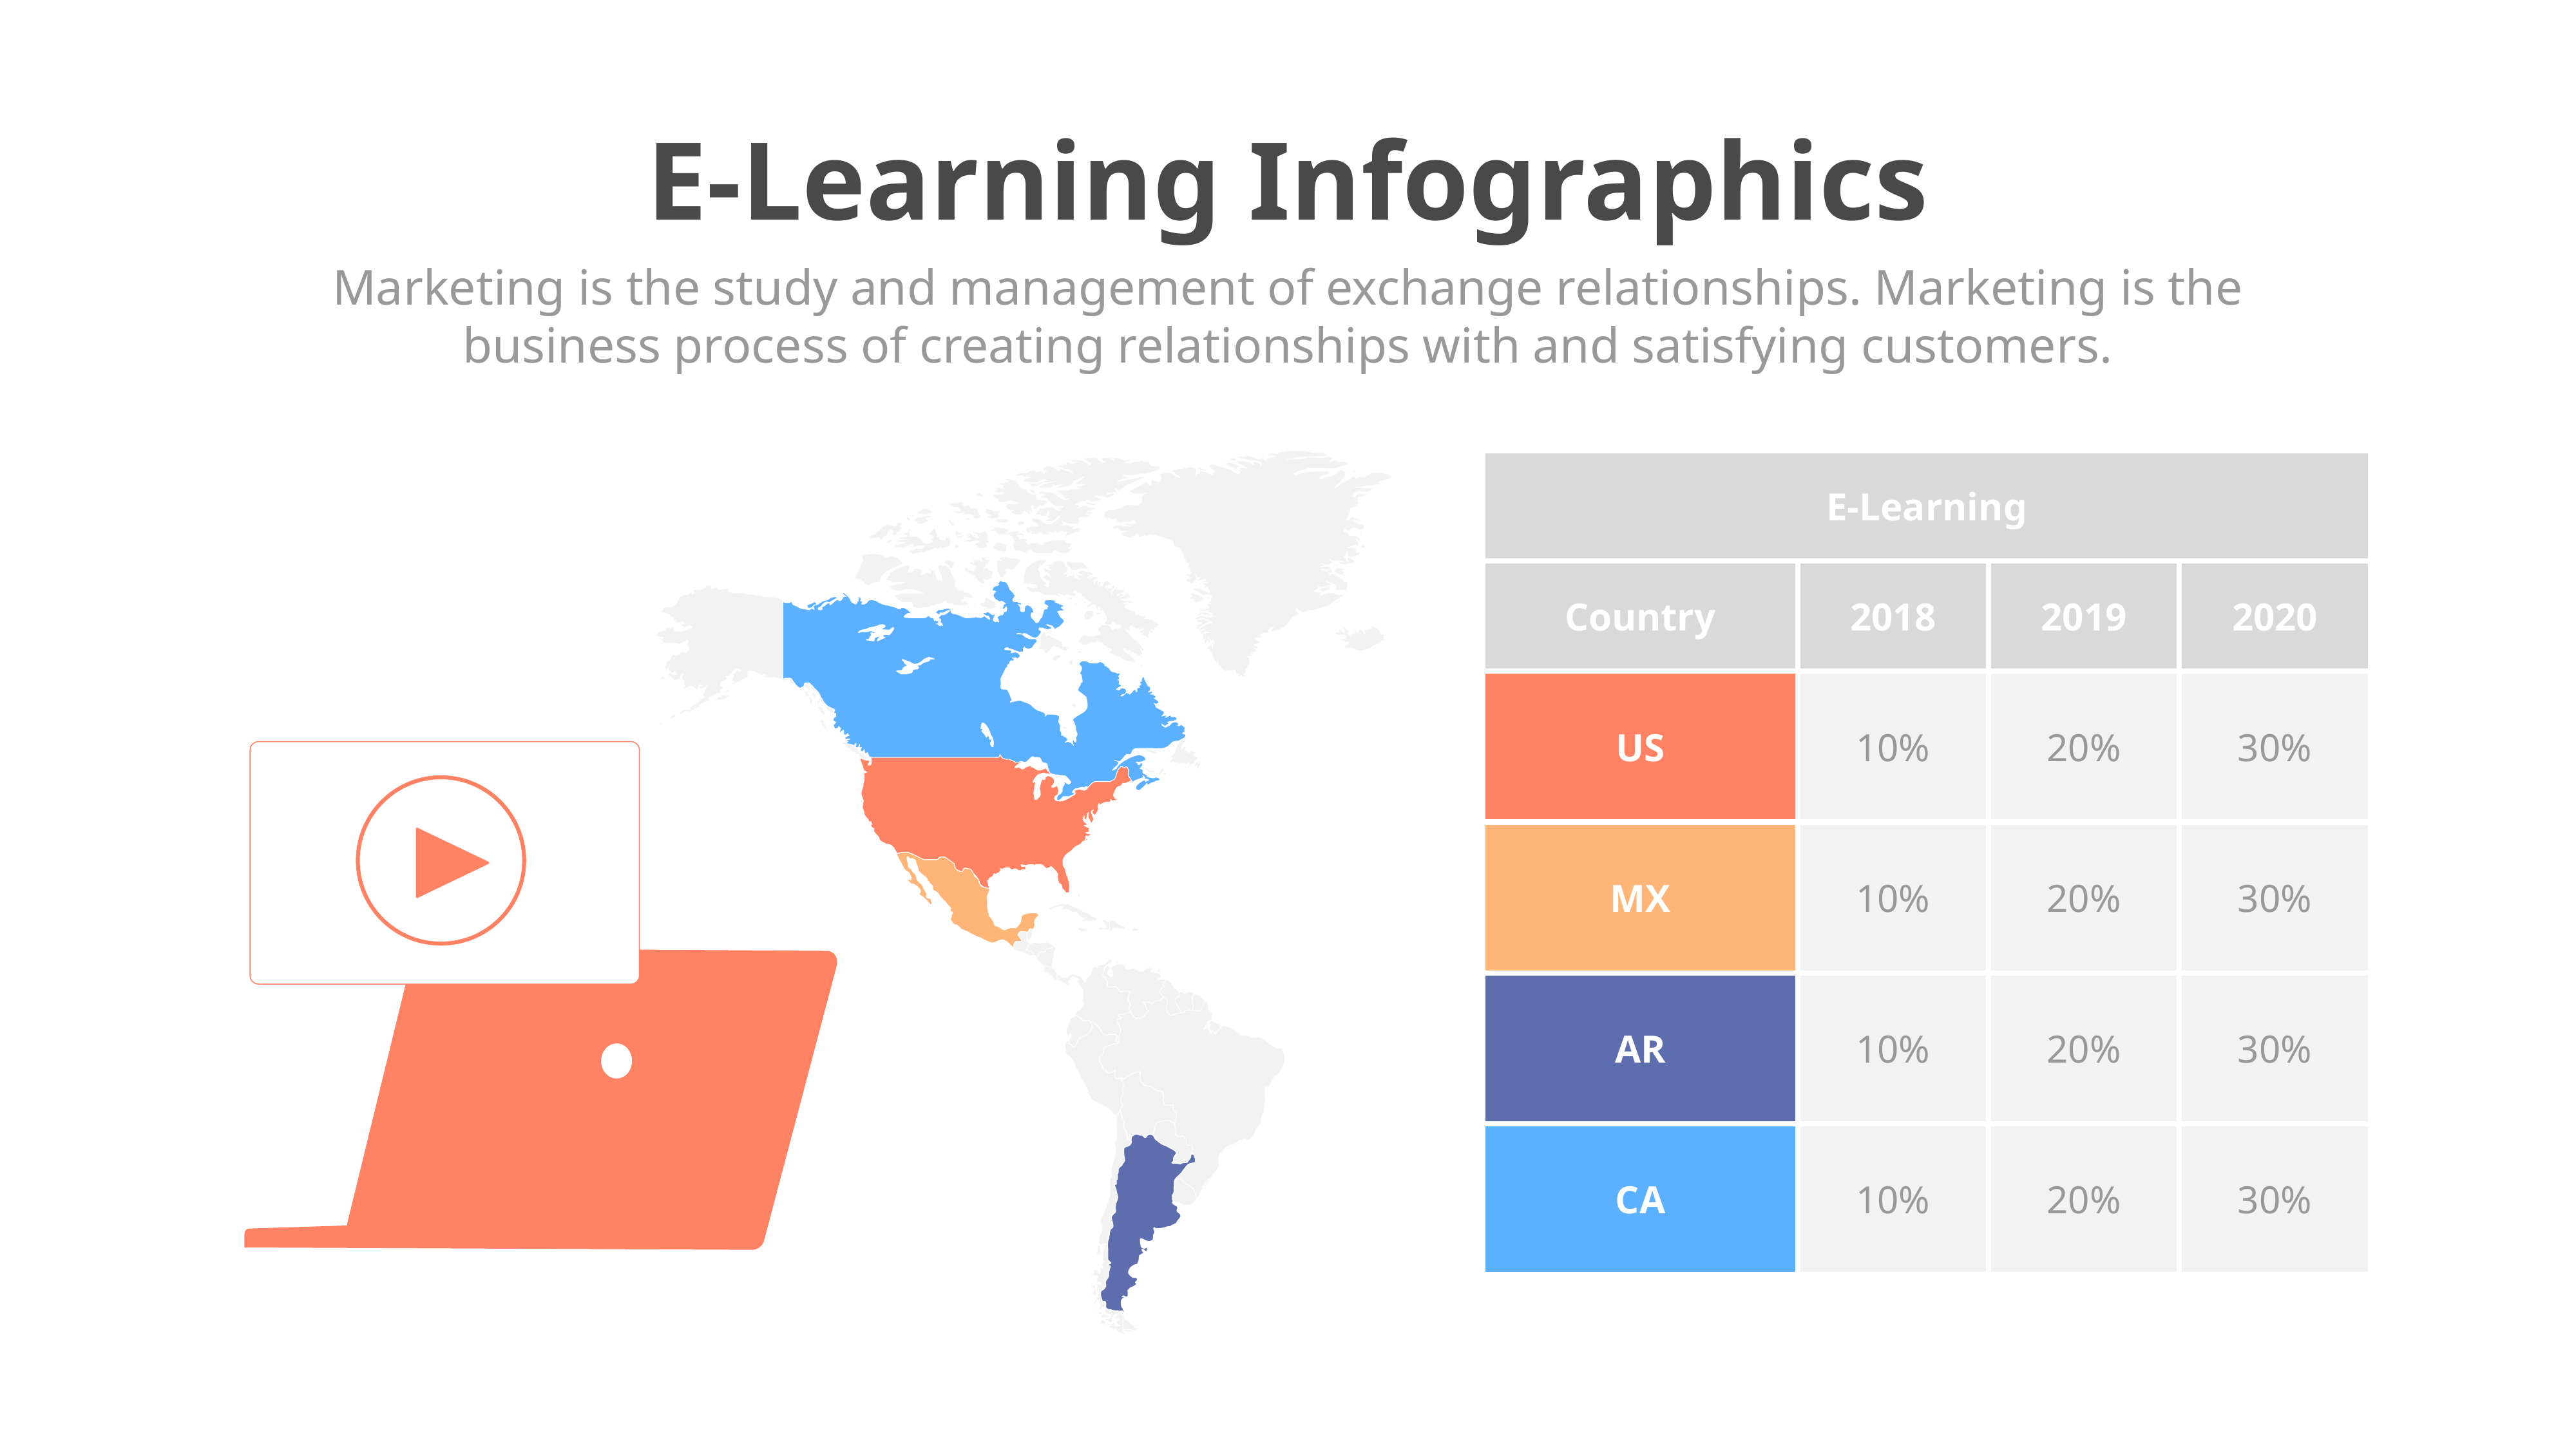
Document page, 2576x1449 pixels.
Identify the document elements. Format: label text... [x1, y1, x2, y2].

table_cell 20% [1991, 674, 2177, 819]
table_cell US [1485, 674, 1795, 819]
table_cell 30% [2182, 1126, 2368, 1272]
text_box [244, 948, 839, 1250]
table_header E-Learning [1485, 453, 2368, 558]
table_cell CA [1485, 1126, 1795, 1272]
table_cell 2019 [1991, 564, 2177, 668]
table_cell 10% [1800, 976, 1986, 1121]
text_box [250, 741, 640, 985]
table_cell 20% [1991, 825, 2177, 971]
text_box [652, 450, 1393, 1336]
table_cell MX [1485, 825, 1795, 971]
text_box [281, 108, 2295, 379]
table_cell AR [1485, 976, 1795, 1121]
table_cell 2020 [2182, 564, 2368, 668]
table_cell 2018 [1800, 564, 1986, 668]
table_cell Country [1485, 564, 1795, 668]
table_cell 30% [2182, 825, 2368, 971]
table_cell 20% [1991, 1126, 2177, 1272]
table_cell 30% [2182, 976, 2368, 1121]
table_cell 20% [1991, 976, 2177, 1121]
table_cell 10% [1800, 825, 1986, 971]
table_cell 10% [1800, 1126, 1986, 1272]
table_cell 30% [2182, 674, 2368, 819]
table_cell 10% [1800, 674, 1986, 819]
